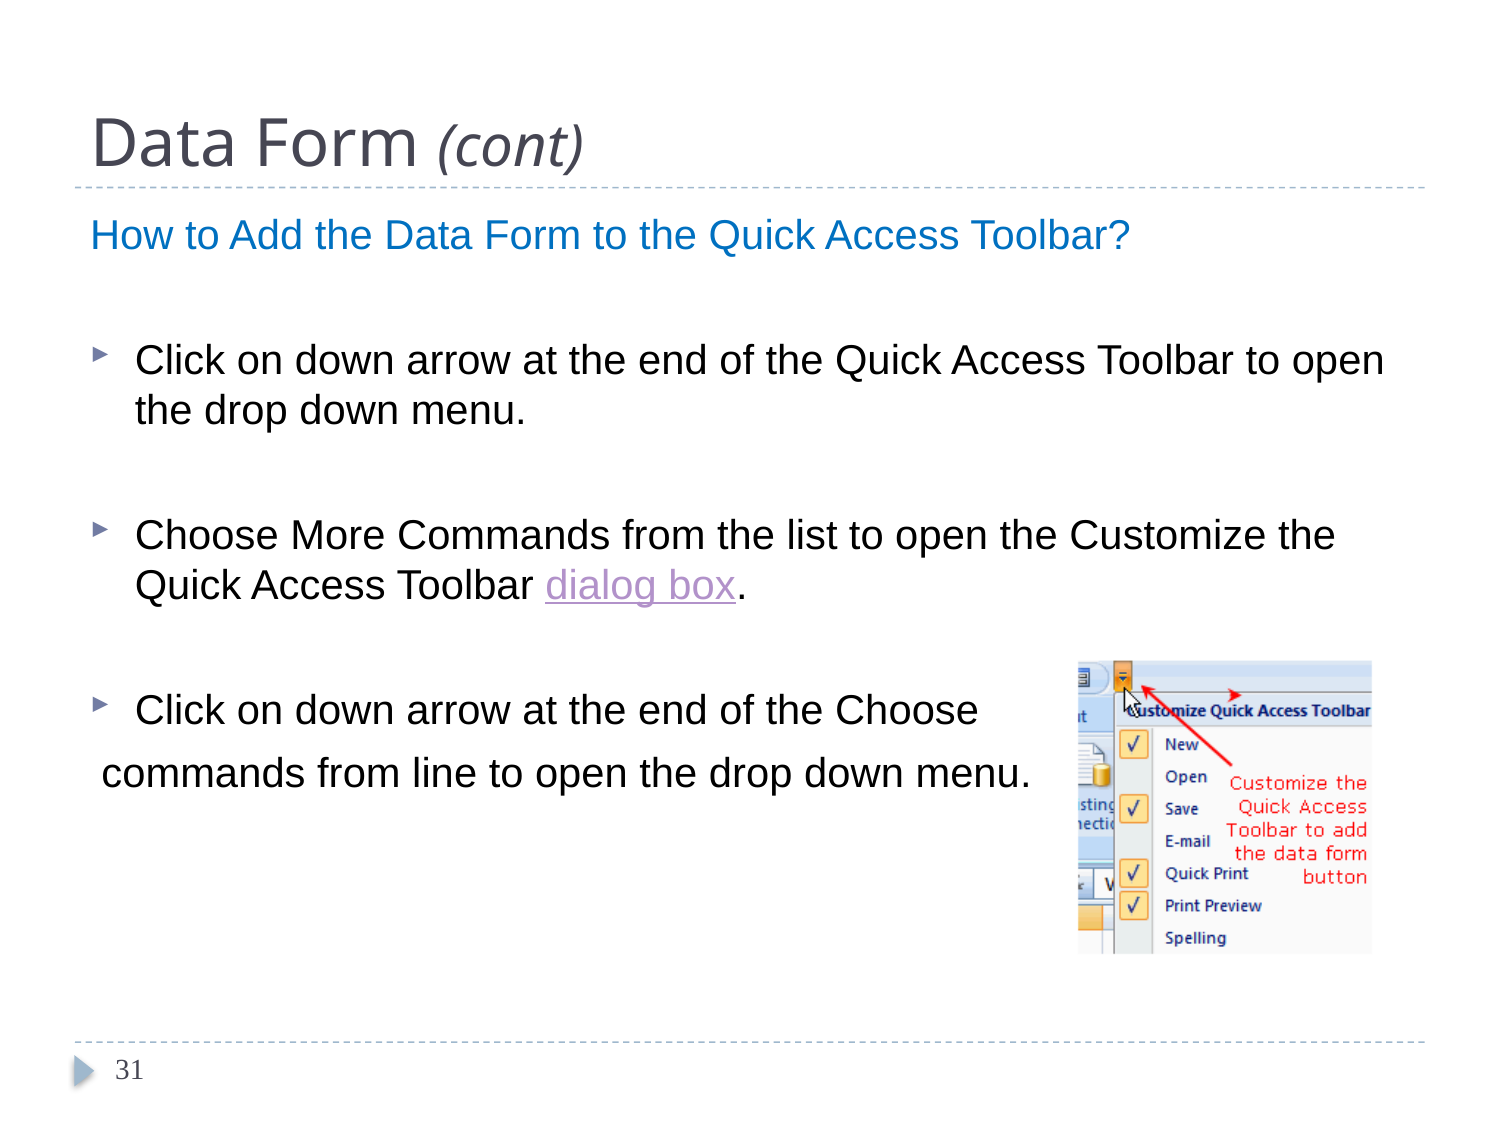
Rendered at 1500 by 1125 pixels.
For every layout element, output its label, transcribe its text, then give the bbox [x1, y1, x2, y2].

title Data Form (cont) [74, 24, 1426, 188]
slide_number 31 [100, 1042, 426, 1103]
list How to Add the Data Form to the Quick Access Toolbar? Click on down arrow at the end of the Quick Access Toolbar to open the drop down menu. Choose More Commands from the list to open the Customize the Quick Access Toolbar dialog box. Click on down arrow at the end of the Choose commands from line to open the drop down menu. [74, 199, 1426, 1011]
picture [1049, 633, 1400, 982]
